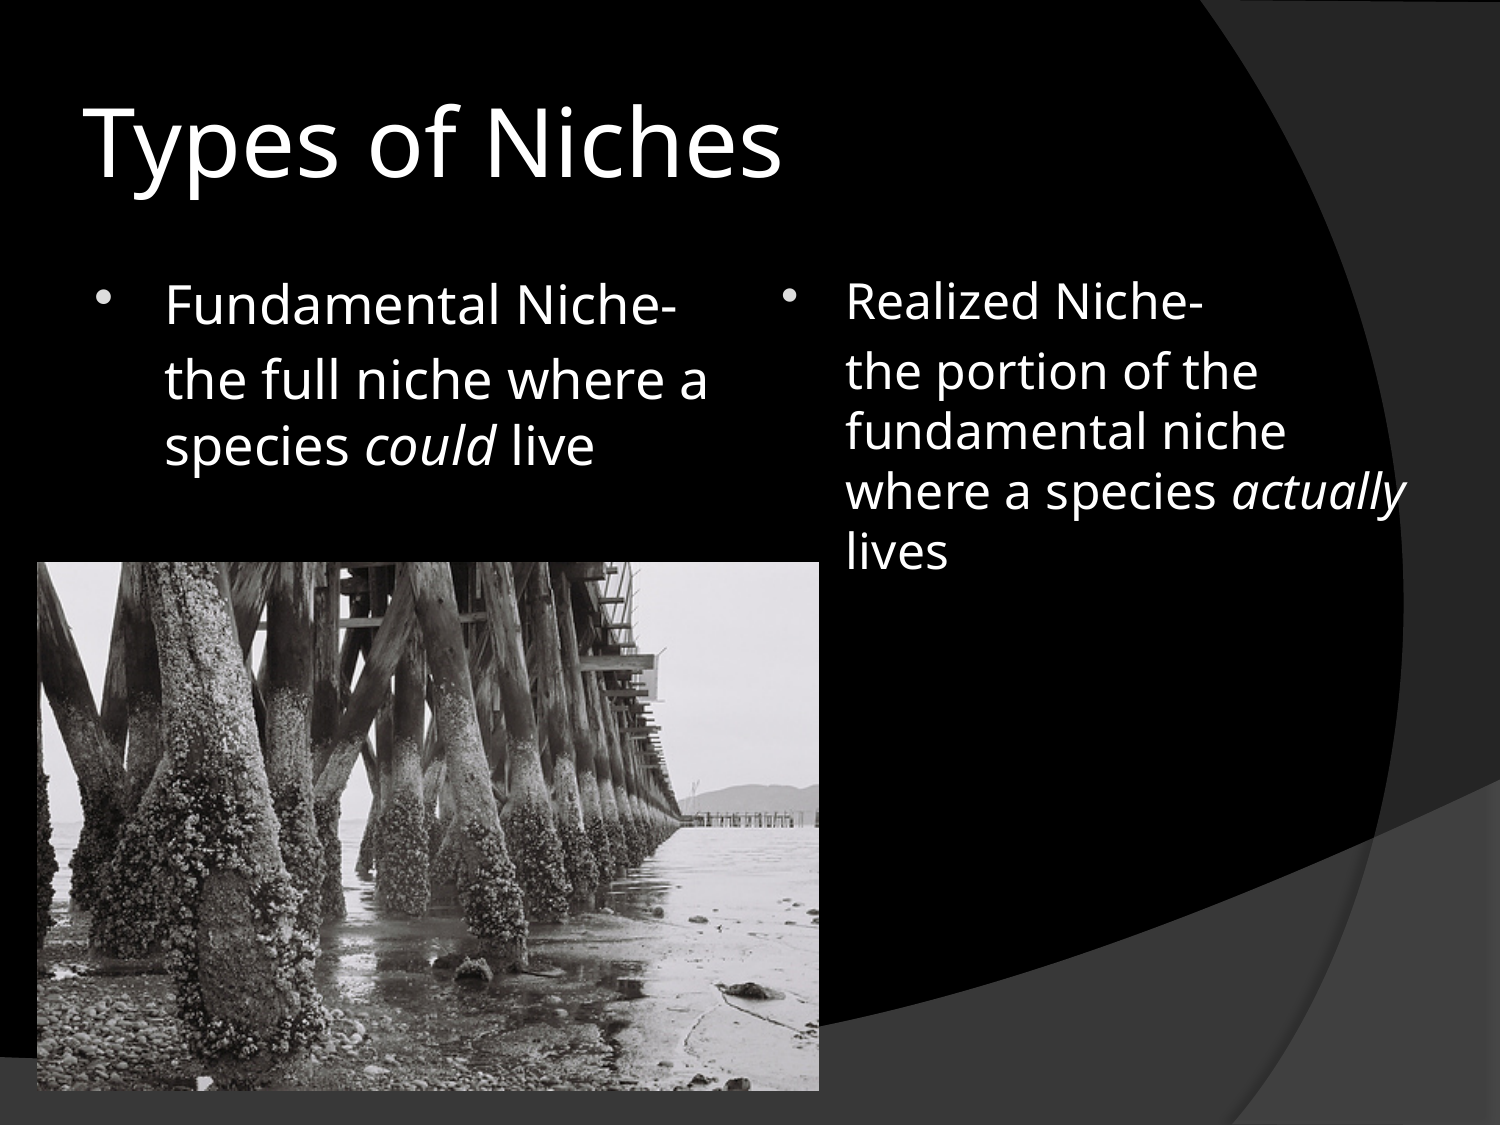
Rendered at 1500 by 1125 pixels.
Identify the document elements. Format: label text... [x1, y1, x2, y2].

picture [37, 562, 819, 1091]
list Fundamental Niche- the full niche where a species could live [75, 262, 738, 525]
title Types of Niches [75, 45, 1300, 233]
list Realized Niche- the portion of the fundamental niche where a species actually lives [762, 262, 1425, 588]
